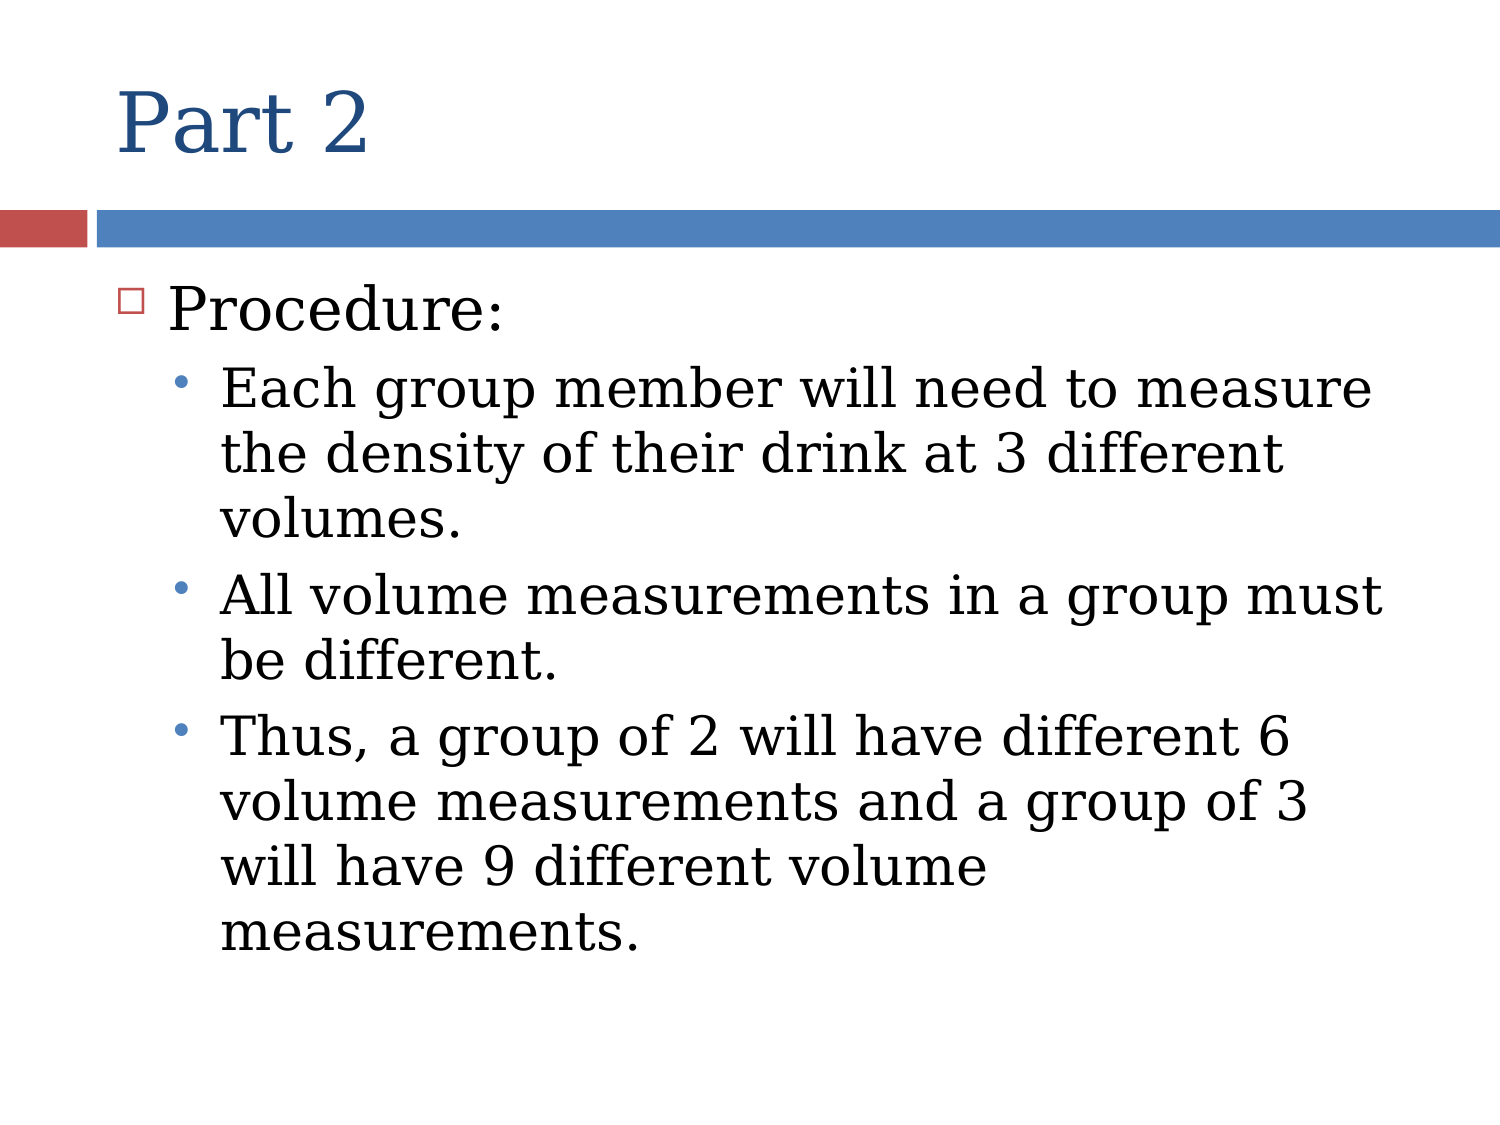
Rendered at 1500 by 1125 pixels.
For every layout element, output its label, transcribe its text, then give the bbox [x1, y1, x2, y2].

list Procedure: Each group member will need to measure the density of their drink at 3 different volumes. All volume measurements in a group must be different. Thus, a group of 2 will have different 6 volume measurements and a group of 3 will have 9 different volume measurements. [100, 262, 1438, 1000]
title Part 2 [100, 37, 1438, 200]
